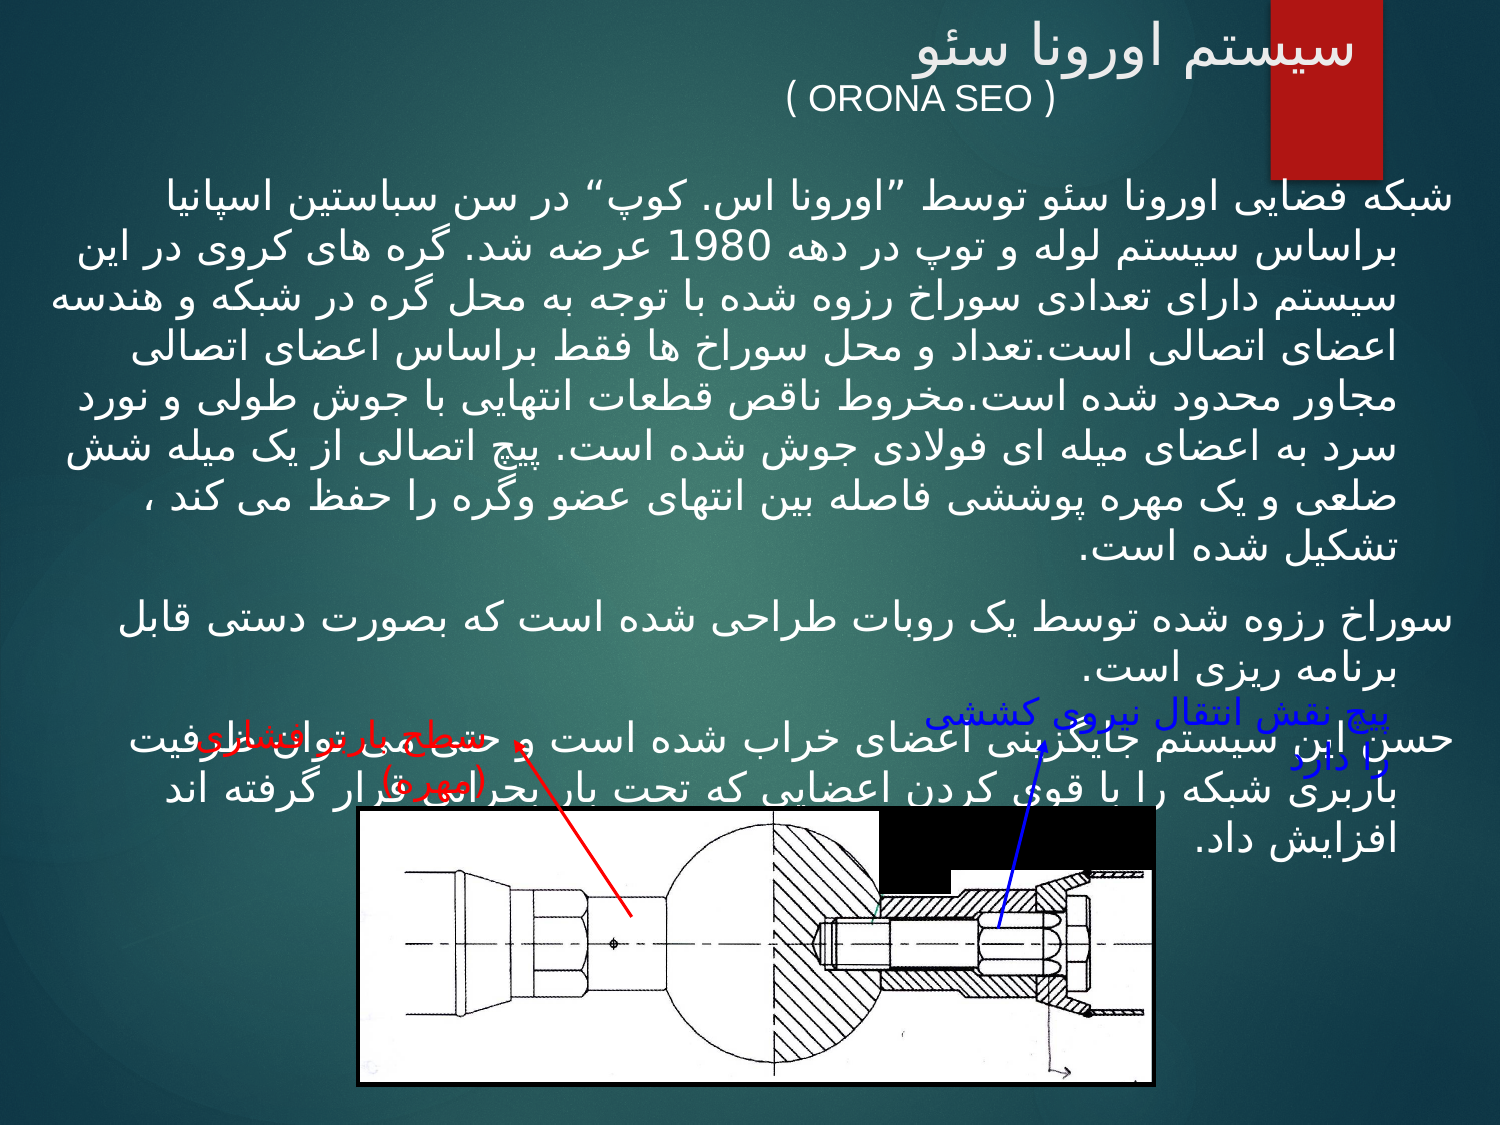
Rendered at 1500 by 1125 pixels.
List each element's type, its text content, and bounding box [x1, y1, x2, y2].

list شبکه فضایی اورونا سئو توسط ”اورونا اس. کوپ“ در سن سباستین اسپانیا براساس سیستم لوله و توپ در دهه 1980 عرضه شد. گره های کروی در این سیستم دارای تعدادی سوراخ رزوه شده با توجه به محل گره در شبکه و هندسه اعضای اتصالی است.تعداد و محل سوراخ ها فقط براساس اعضای اتصالی مجاور محدود شده است.مخروط ناقص قطعات انتهایی با جوش طولی و نورد سرد به اعضای میله ای فولادی جوش شده است. پیچ اتصالی از یک میله شش ضلعی و یک مهره پوششی فاصله بین انتهای عضو وگره را حفظ می کند ، تشکیل شده است. سوراخ رزوه شده توسط یک روبات طراحی شده است که بصورت دستی قابل برنامه ریزی است. حسن این سیستم جایگزینی اعضای خراب شده است و حتی می توان ظرفیت باربری شبکه را با قوی کردن اعضایی که تحت بار بحرانی قرار گرفته اند افزایش داد. [29, 160, 1471, 904]
picture [359, 810, 1152, 1083]
text_box ( ORONA SEO ) [702, 66, 1081, 127]
text_box سطح باربر فشاری (مهره) [112, 704, 503, 809]
title سیستم اورونا سئو [41, 0, 1392, 160]
text_box [513, 739, 560, 808]
text_box پیچ نقش انتقال نیروی کششی را دارد [903, 680, 1406, 786]
